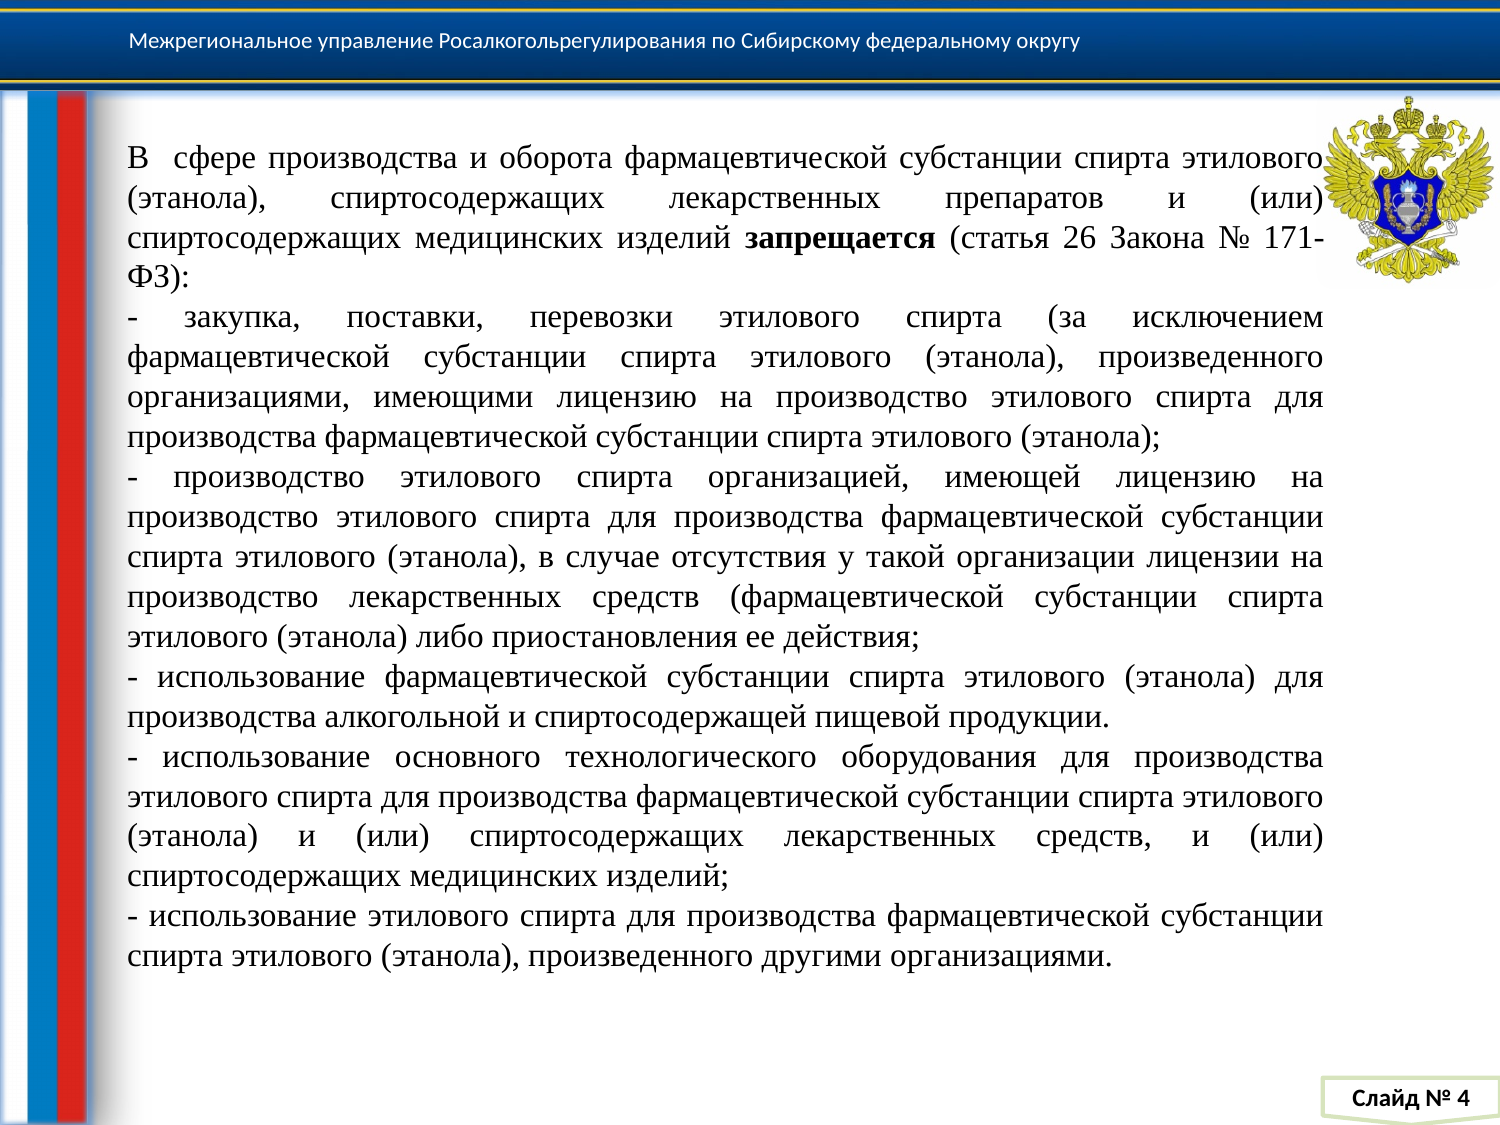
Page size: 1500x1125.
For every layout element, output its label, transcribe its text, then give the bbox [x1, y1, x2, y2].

text_box В сфере производства и оборота фармацевтической субстанции спирта этилового (этанола), спиртосодержащих лекарственных препаратов и (или) спиртосодержащих медицинских изделий запрещается (статья 26 Закона № 171-ФЗ): - закупка, поставки, перевозки этилового спирта (за исключением фармацевтической субстанции спирта этилового (этанола), произведенного организациями, имеющими лицензию на производство этилового спирта для производства фармацевтической субстанции спирта этилового (этанола); - производство этилового спирта организацией, имеющей лицензию на производство этилового спирта для производства фармацевтической субстанции спирта этилового (этанола), в случае отсутствия у такой организации лицензии на производство лекарственных средств (фармацевтической субстанции спирта этилового (этанола) либо приостановления ее действия; - использование фармацевтической субстанции спирта этилового (этанола) для производства алкогольной и спиртосодержащей пищевой продукции. - использование основного технологического оборудования для производства этилового спирта для производства фармацевтической субстанции спирта этилового (этанола) и (или) спиртосодержащих лекарственных средств, и (или) спиртосодержащих медицинских изделий; - использование этилового спирта для производства фармацевтической субстанции спирта этилового (этанола), произведенного другими организациями. [112, 127, 1341, 981]
picture [0, 0, 1500, 1125]
text_box Слайд № 4 [1320, 1075, 1500, 1125]
